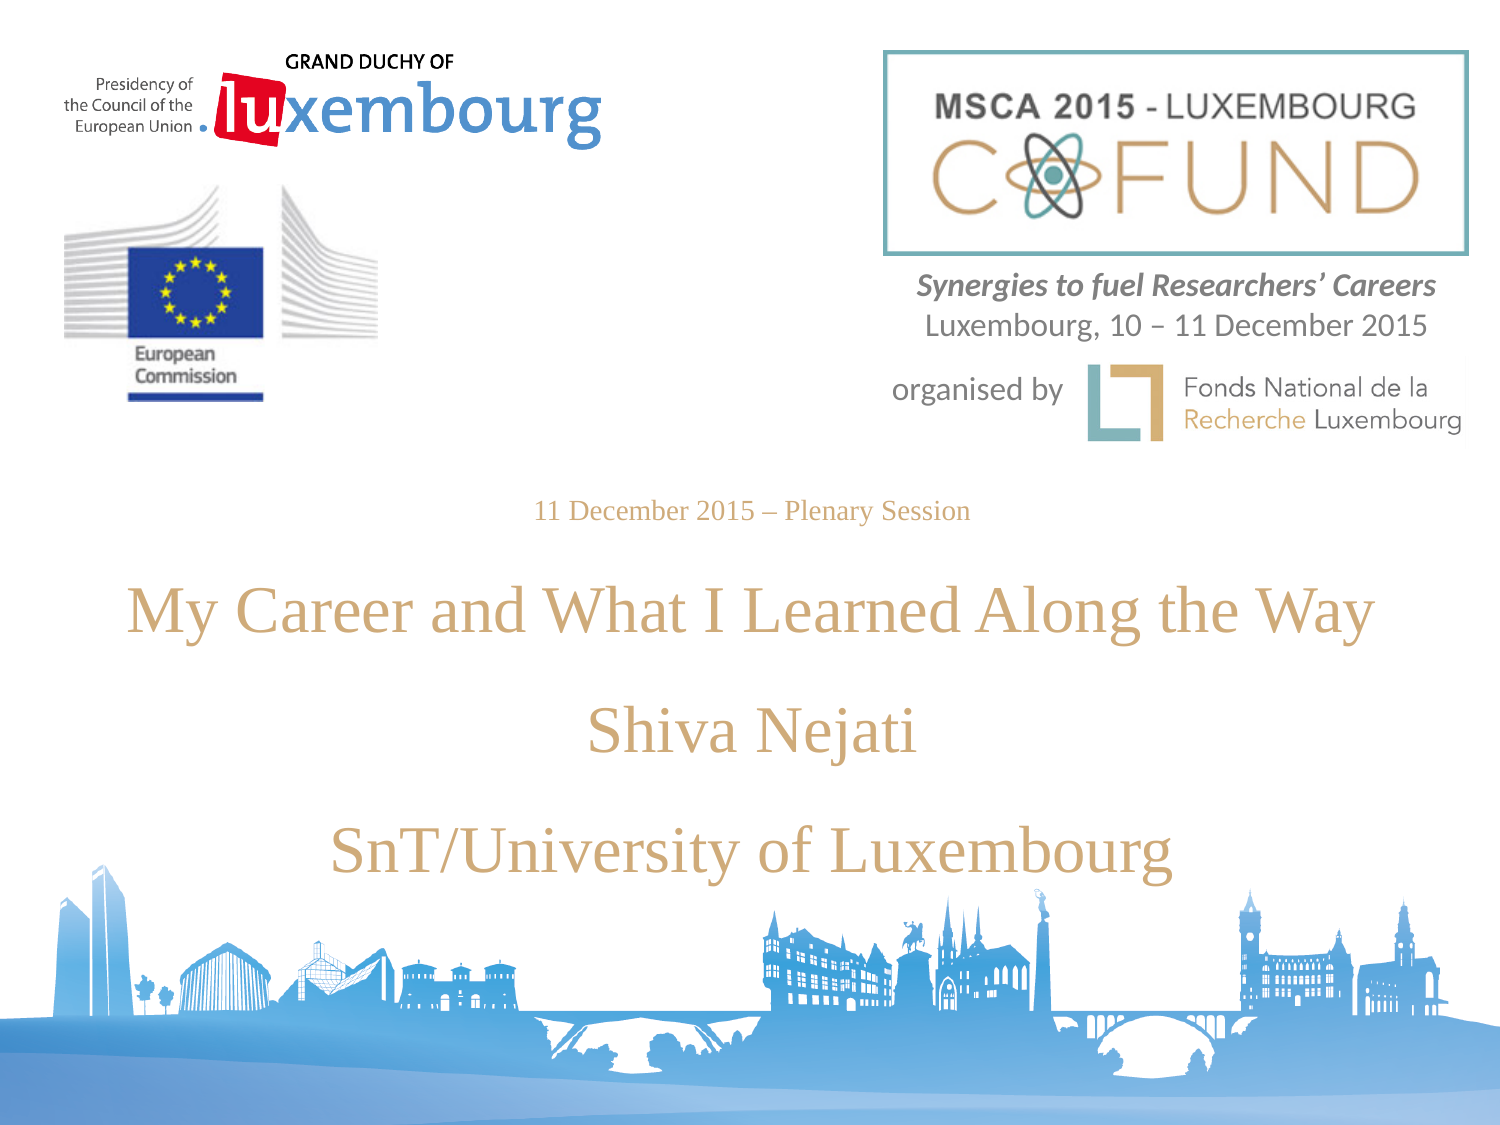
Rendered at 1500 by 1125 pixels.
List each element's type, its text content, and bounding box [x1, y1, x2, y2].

title 11 December 2015 – Plenary Session My Career and What I Learned Along the Way Shiva Nejati SnT/University of Luxembourg [17, 455, 1488, 906]
picture [1078, 356, 1497, 449]
picture [0, 860, 1500, 1125]
text_box Synergies to fuel Researchers’ Careers Luxembourg, 10 – 11 December 2015 organised by [852, 255, 1500, 460]
picture [882, 50, 1469, 256]
picture [64, 54, 601, 150]
picture [64, 184, 378, 403]
